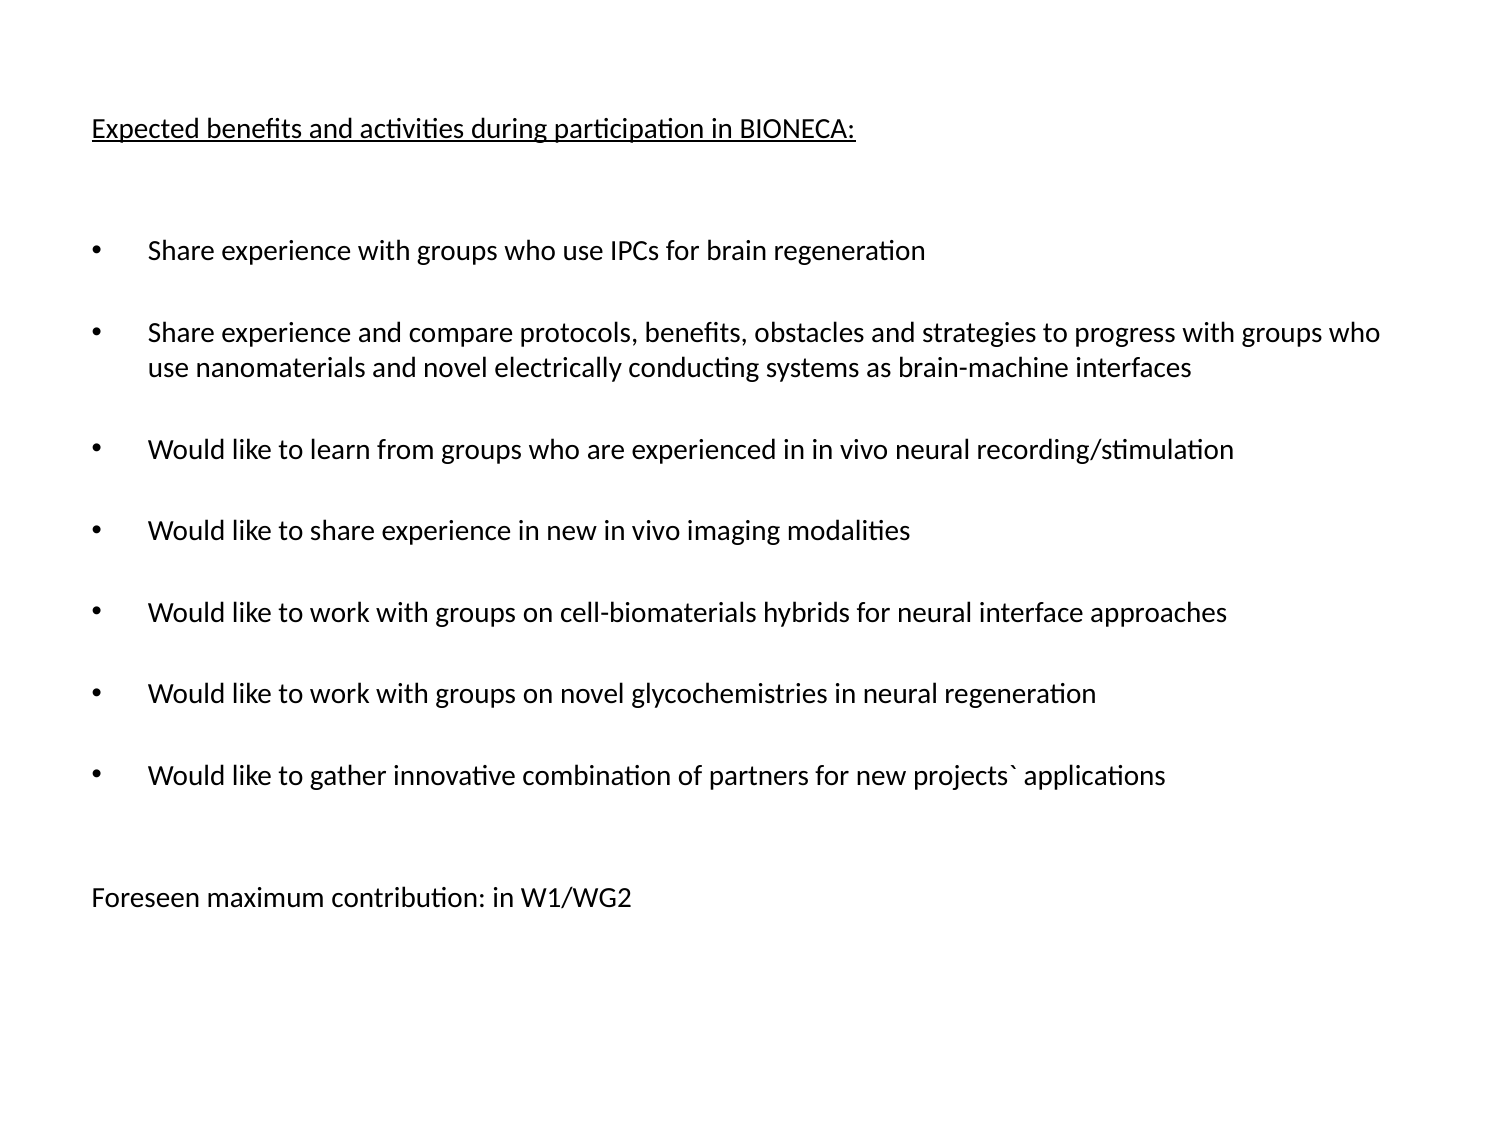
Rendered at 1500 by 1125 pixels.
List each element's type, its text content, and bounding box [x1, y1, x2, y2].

list Expected benefits and activities during participation in BIONECA: Share experience with groups who use IPCs for brain regeneration Share experience and compare protocols, benefits, obstacles and strategies to progress with groups who use nanomaterials and novel electrically conducting systems as brain-machine interfaces Would like to learn from groups who are experienced in in vivo neural recording/stimulation Would like to share experience in new in vivo imaging modalities Would like to work with groups on cell-biomaterials hybrids for neural interface approaches Would like to work with groups on novel glycochemistries in neural regeneration Would like to gather innovative combination of partners for new projects` applications Foreseen maximum contribution: in W1/WG2 [76, 101, 1427, 845]
